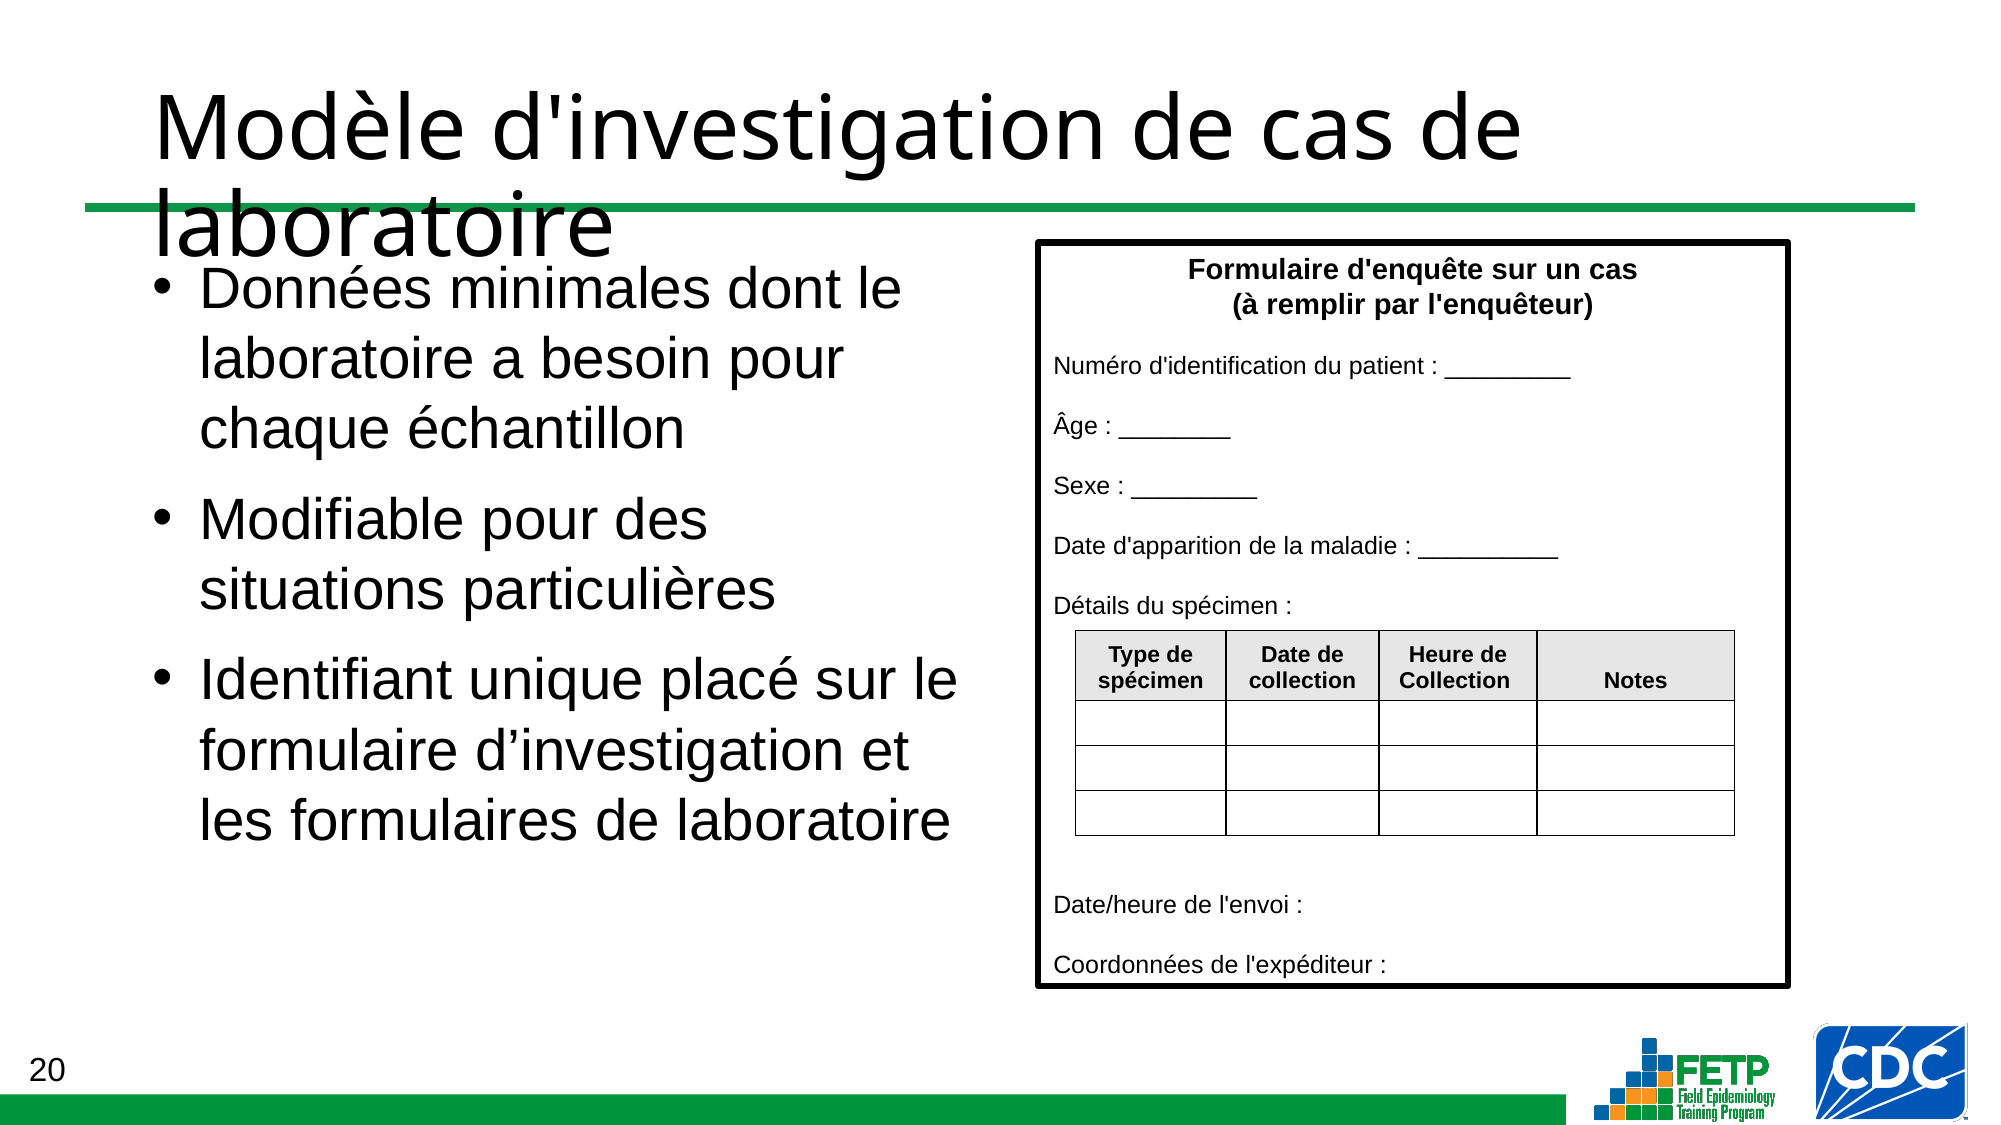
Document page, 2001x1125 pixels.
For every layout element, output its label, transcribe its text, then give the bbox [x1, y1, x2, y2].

table_cell [1227, 791, 1378, 835]
list Données minimales dont le laboratoire a besoin pour chaque échantillon Modifiable pour des situations particulières Identifiant unique placé sur le formulaire d’investigation et les formulaires de laboratoire [137, 242, 985, 1004]
table_cell [1076, 791, 1225, 835]
table_cell [1380, 746, 1536, 790]
table_cell [1538, 746, 1734, 790]
table_header Notes [1538, 631, 1734, 700]
picture [1813, 1023, 1968, 1122]
title Modèle d'investigation de cas de laboratoire [137, 75, 1863, 207]
table_header Type de spécimen [1076, 631, 1225, 700]
table_cell [1538, 701, 1734, 745]
table_header Date de collection [1227, 631, 1378, 700]
table_cell [1227, 701, 1378, 745]
table_cell [1380, 701, 1536, 745]
table_header Heure de Collection [1380, 631, 1536, 700]
table_cell [1380, 791, 1536, 835]
table_cell [1538, 791, 1734, 835]
table_cell [1227, 746, 1378, 790]
table_cell [1076, 746, 1225, 790]
picture [1594, 1038, 1775, 1122]
text_box Formulaire d'enquête sur un cas (à remplir par l'enquêteur) Numéro d'identification du patient : _________ Âge : ________ Sexe : _________ Date d'apparition de la maladie : __________ Détails du spécimen : Date/heure de l'envoi : Coordonnées de l'expéditeur : [1038, 242, 1789, 987]
table_cell [1076, 701, 1225, 745]
